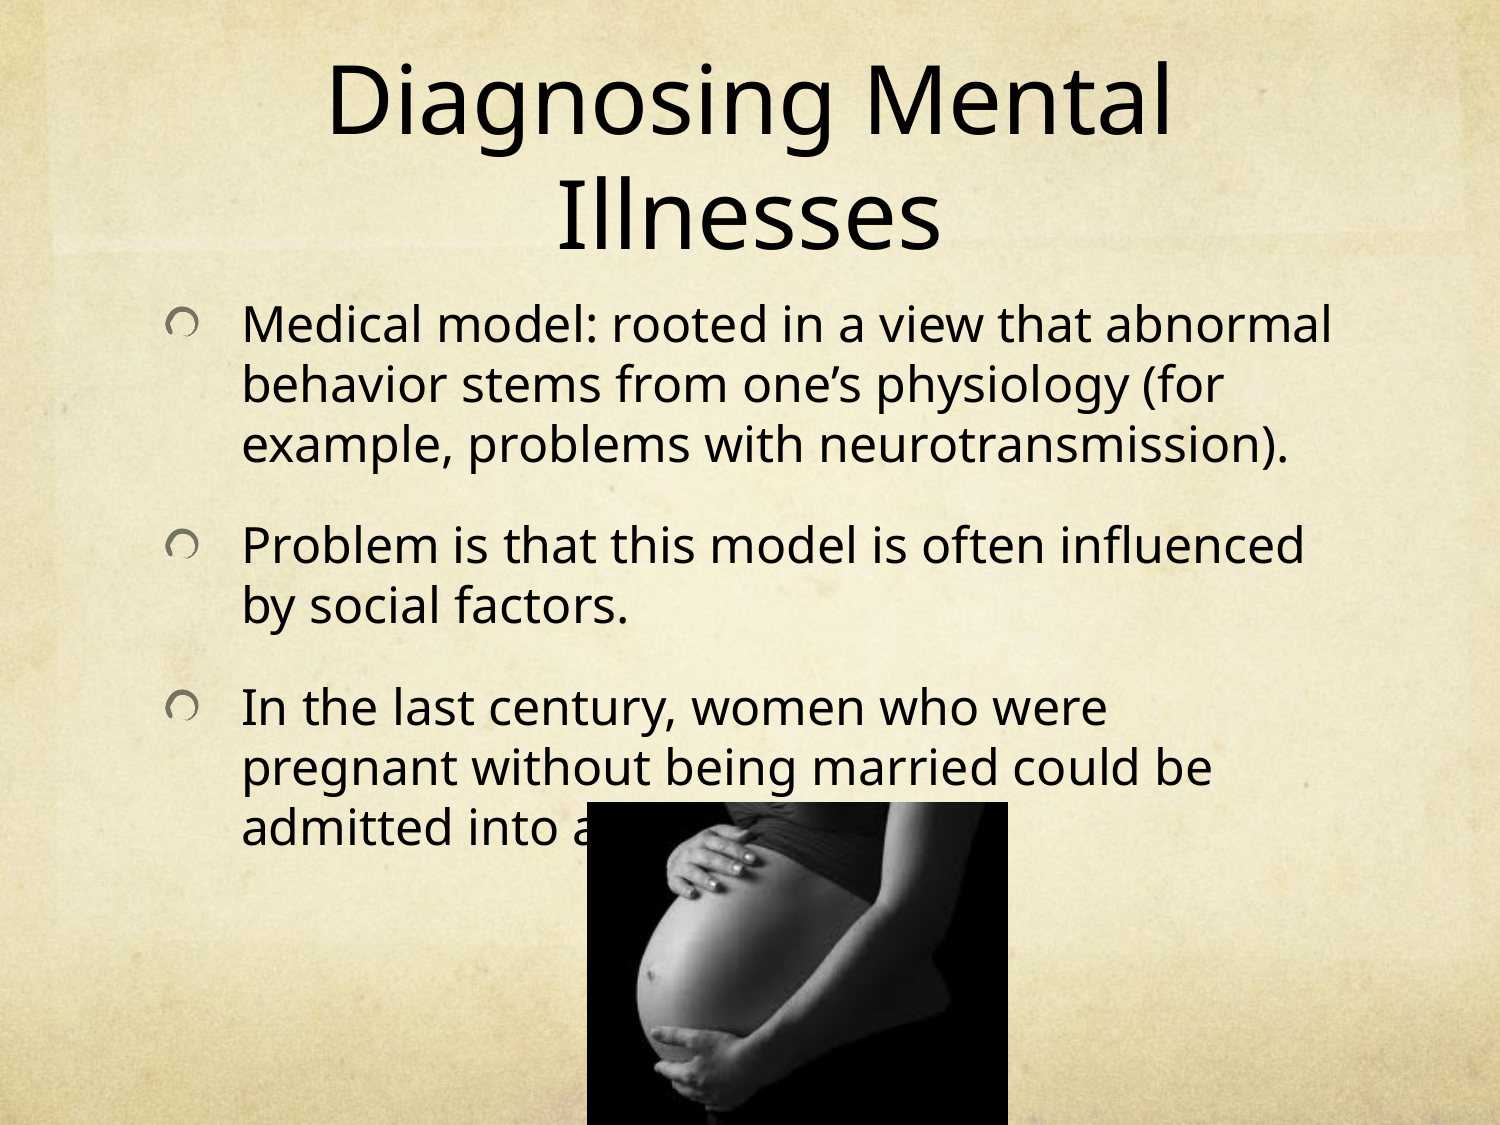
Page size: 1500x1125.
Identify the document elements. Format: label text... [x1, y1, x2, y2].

title Diagnosing Mental Illnesses [150, 82, 1350, 225]
list Medical model: rooted in a view that abnormal behavior stems from one’s physiology (for example, problems with neurotransmission). Problem is that this model is often influenced by social factors. In the last century, women who were pregnant without being married could be admitted into an asylum. [150, 284, 1350, 950]
picture [0, 0, 1500, 1125]
